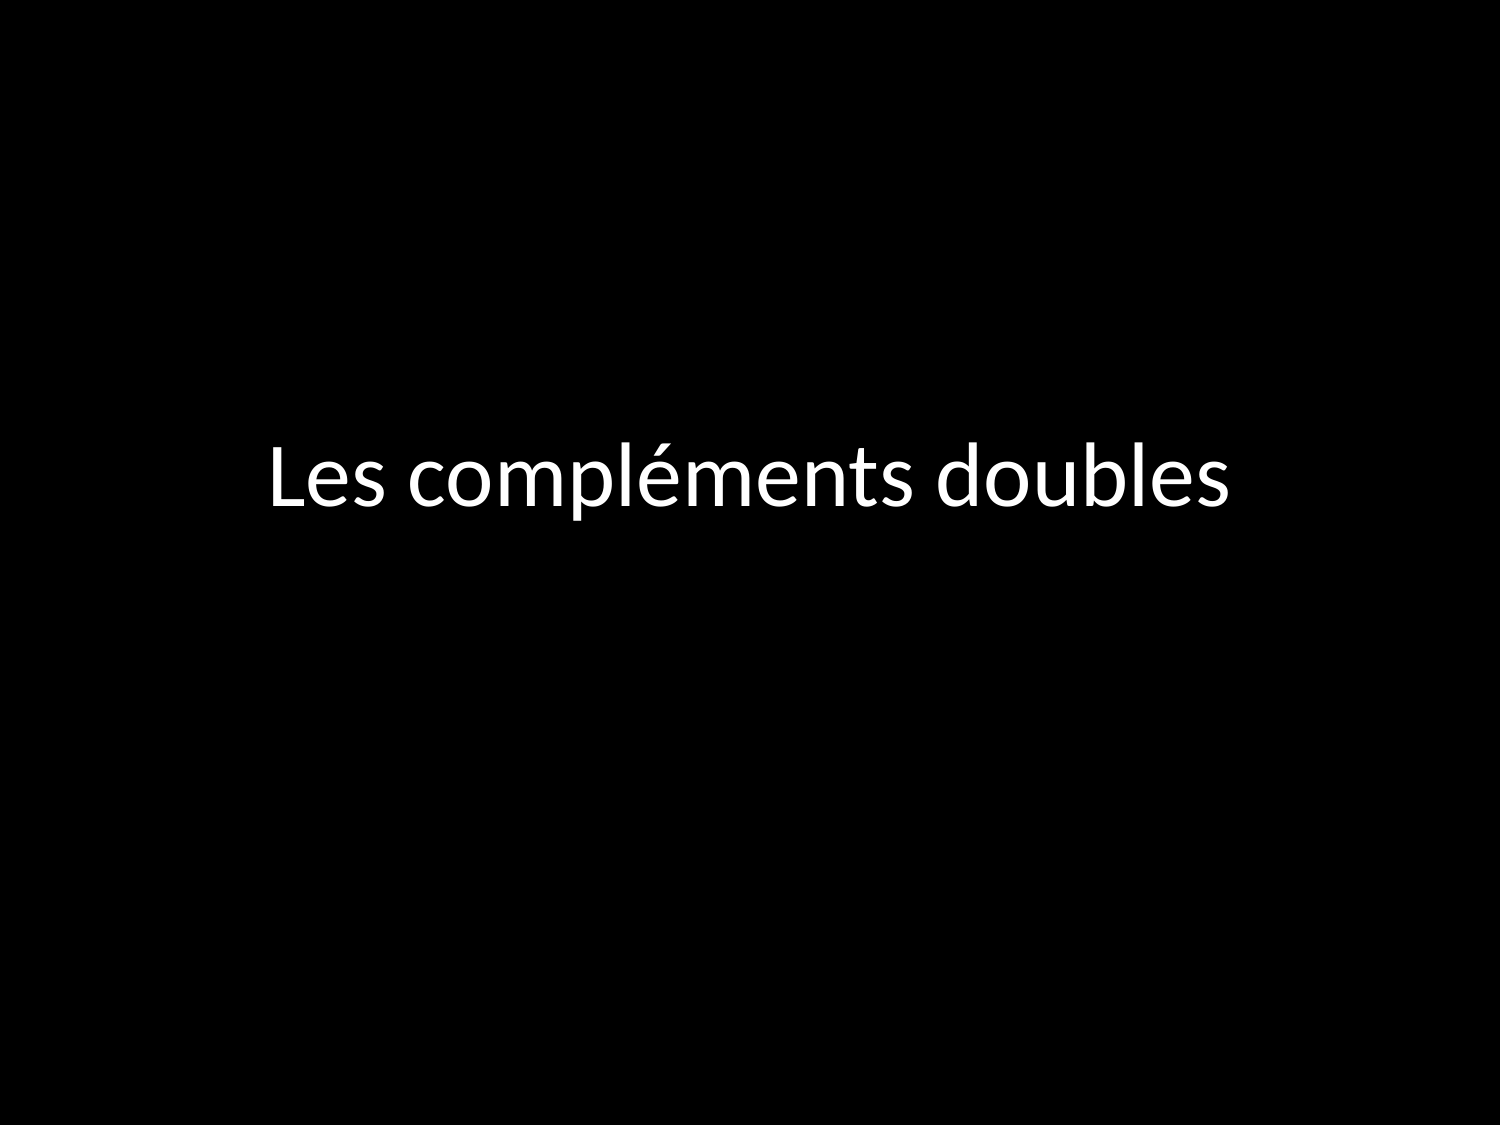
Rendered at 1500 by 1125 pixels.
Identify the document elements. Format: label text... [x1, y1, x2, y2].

title Les compléments doubles [112, 349, 1388, 591]
